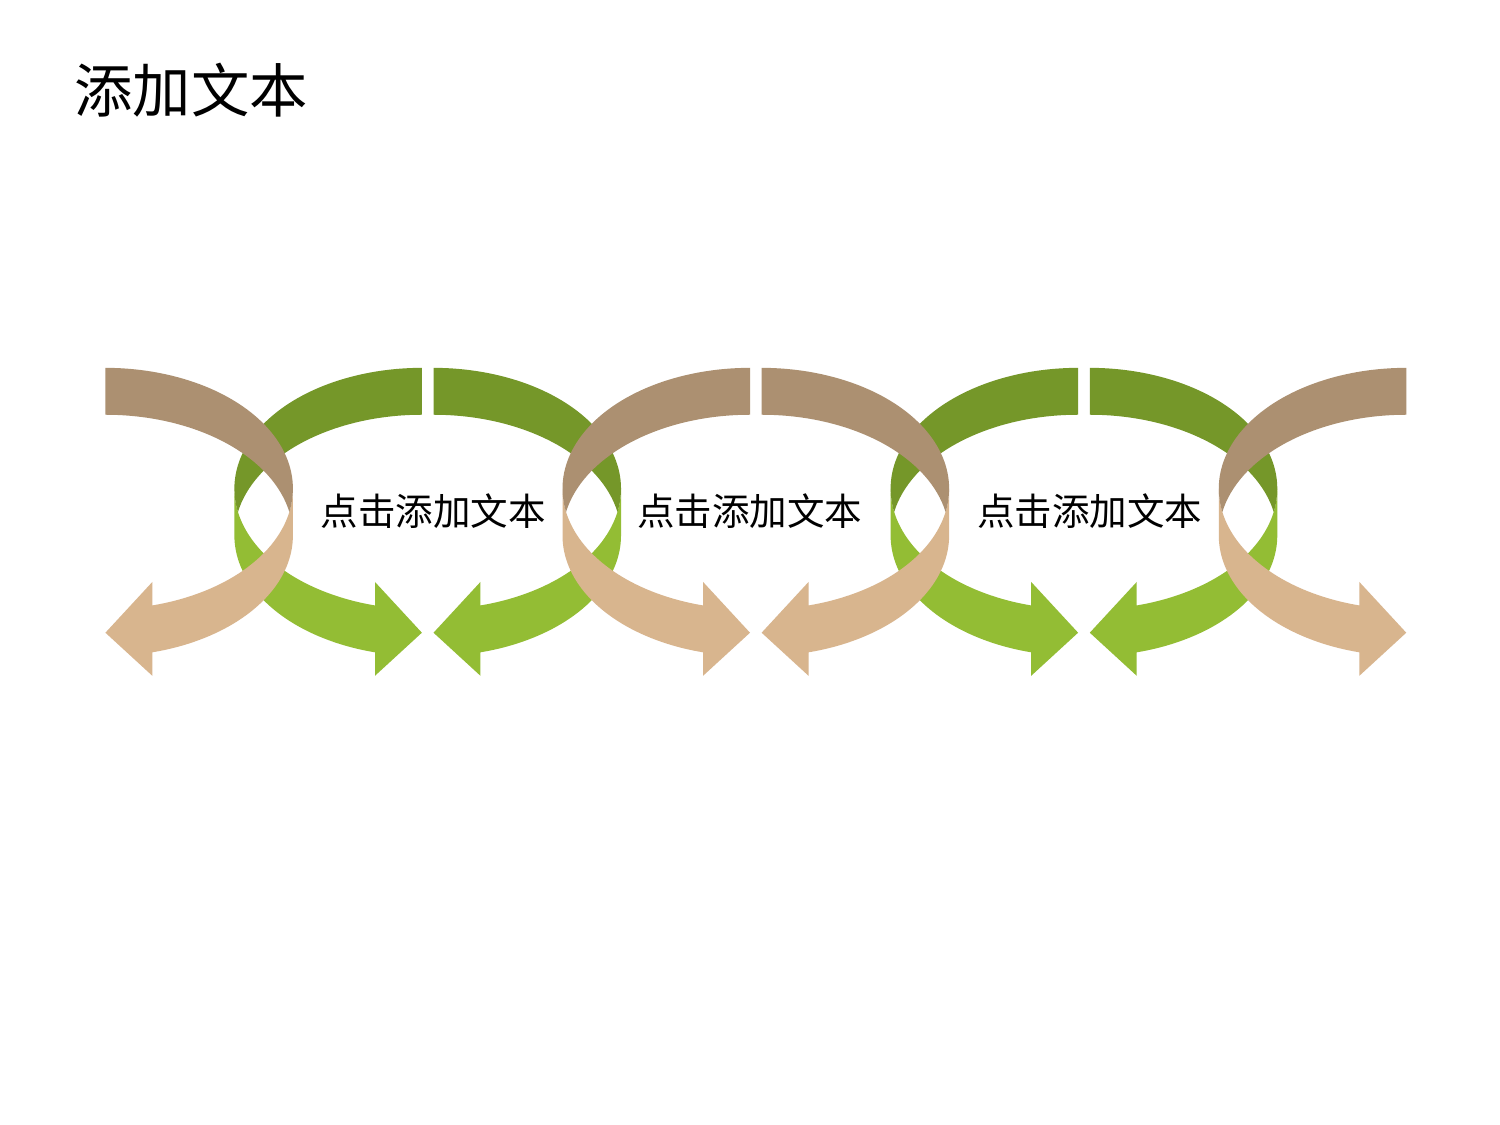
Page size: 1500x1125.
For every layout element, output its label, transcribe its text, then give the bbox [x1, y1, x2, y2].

text_box [103, 365, 296, 678]
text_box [433, 367, 751, 680]
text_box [761, 367, 1079, 680]
text_box 点击添加文本 [305, 480, 428, 541]
text_box [264, 365, 424, 454]
text_box 添加文本 [60, 46, 323, 132]
text_box [264, 570, 424, 678]
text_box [1089, 367, 1407, 680]
text_box [232, 454, 263, 570]
